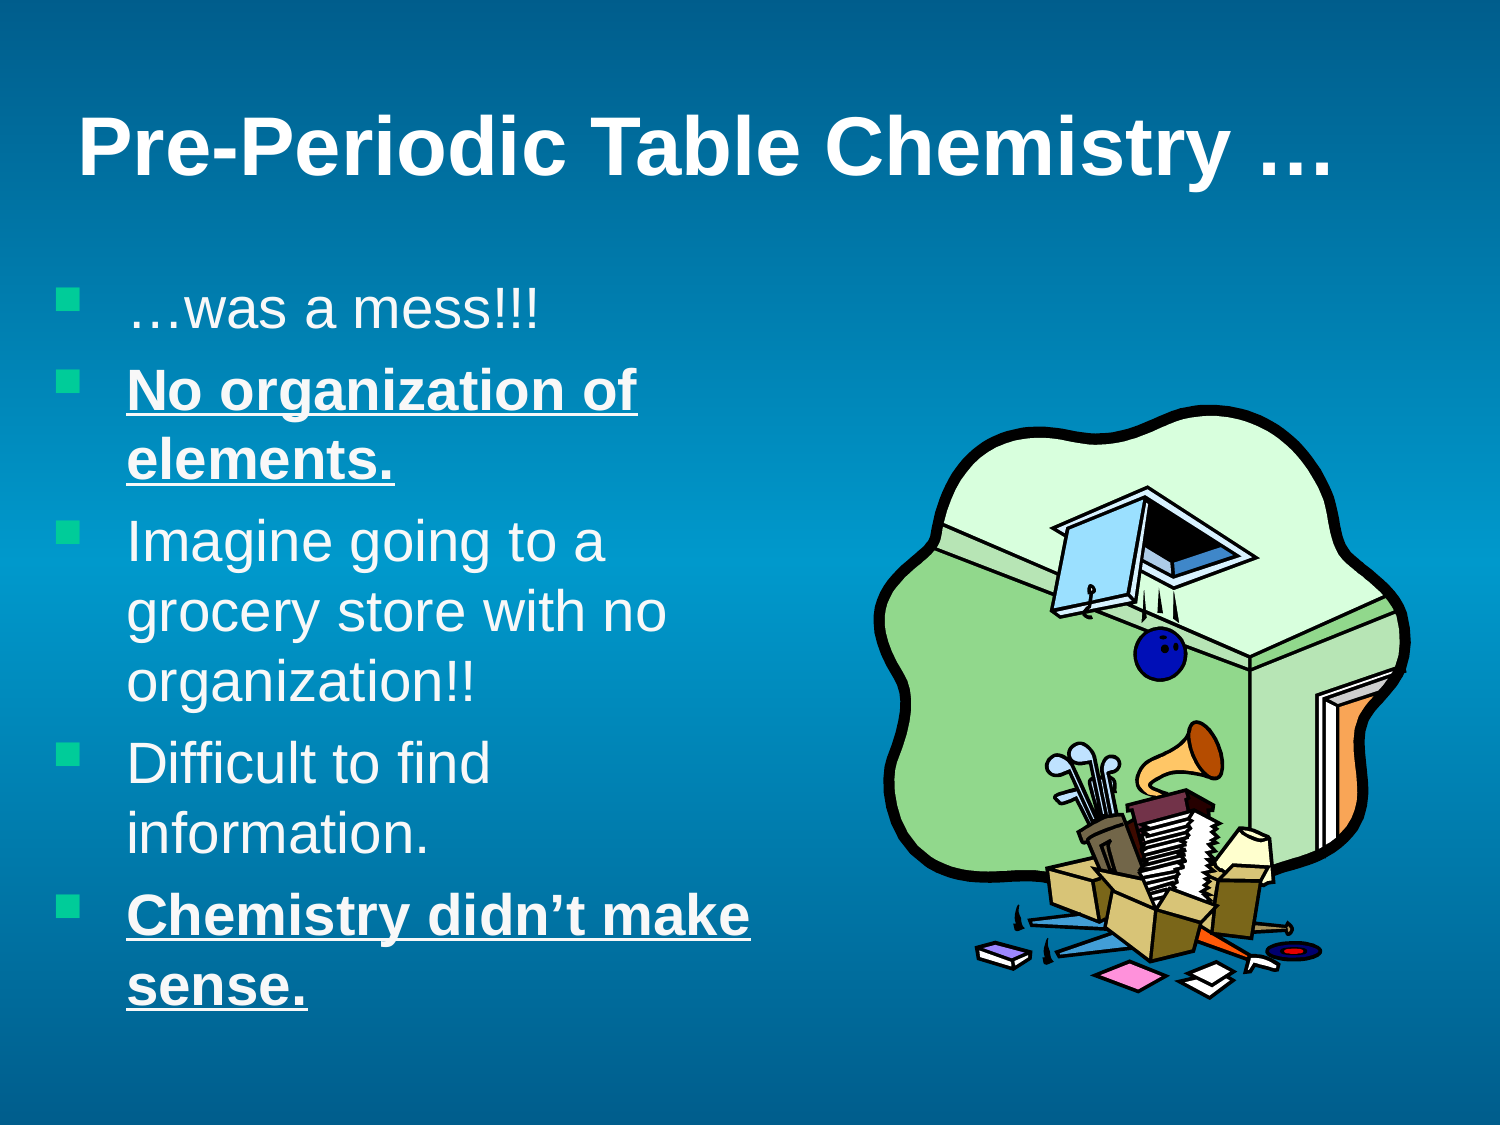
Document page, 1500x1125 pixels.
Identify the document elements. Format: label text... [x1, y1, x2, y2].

title Pre-Periodic Table Chemistry … [62, 27, 1438, 201]
list …was a mess!!! No organization of elements. Imagine going to a grocery store with no organization!! Difficult to find information. Chemistry didn’t make sense. [37, 262, 776, 938]
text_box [849, 399, 1413, 1001]
picture [129, 974, 155, 1005]
picture [261, 974, 288, 1005]
picture [229, 974, 255, 1005]
picture [127, 938, 750, 946]
picture [161, 974, 188, 1005]
picture [195, 974, 221, 1004]
picture [296, 997, 303, 1004]
